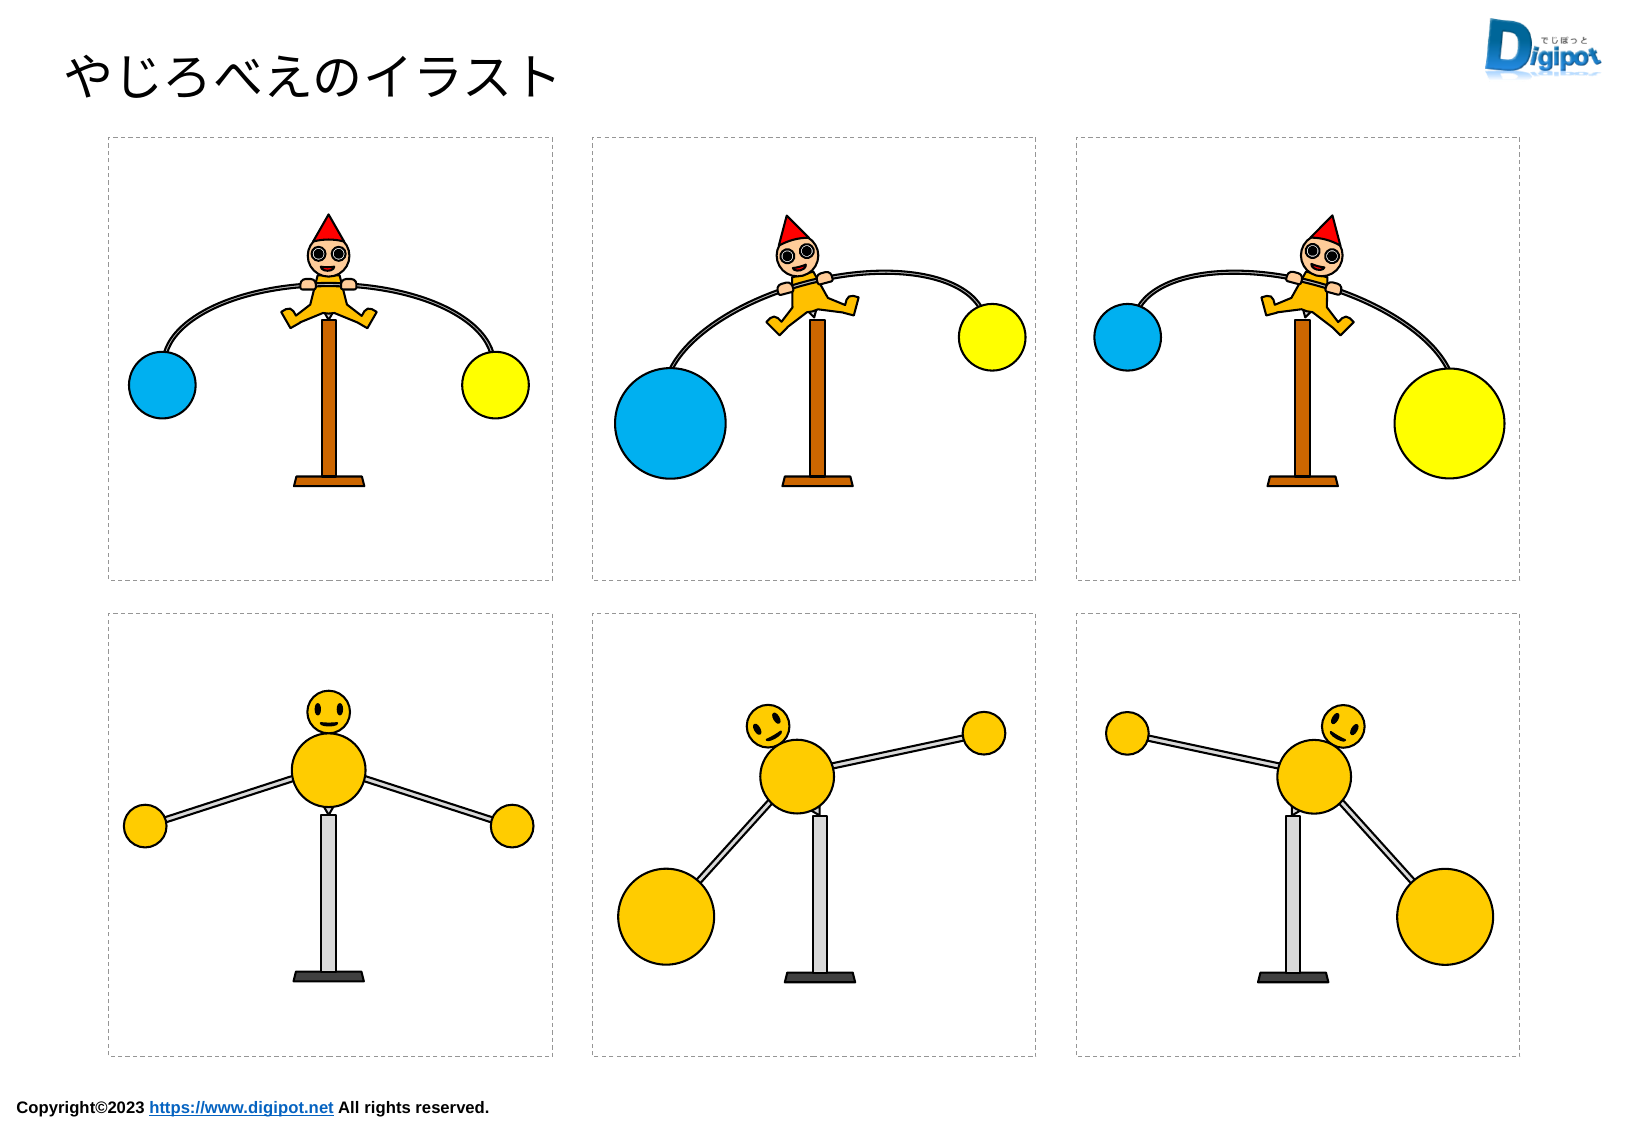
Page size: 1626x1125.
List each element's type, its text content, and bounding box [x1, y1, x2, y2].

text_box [573, 702, 1010, 983]
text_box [595, 214, 1018, 487]
picture [1485, 18, 1602, 82]
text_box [1102, 214, 1525, 487]
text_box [123, 690, 534, 982]
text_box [1101, 702, 1538, 983]
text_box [128, 214, 529, 487]
text_box やじろべえのイラスト [48, 38, 578, 113]
